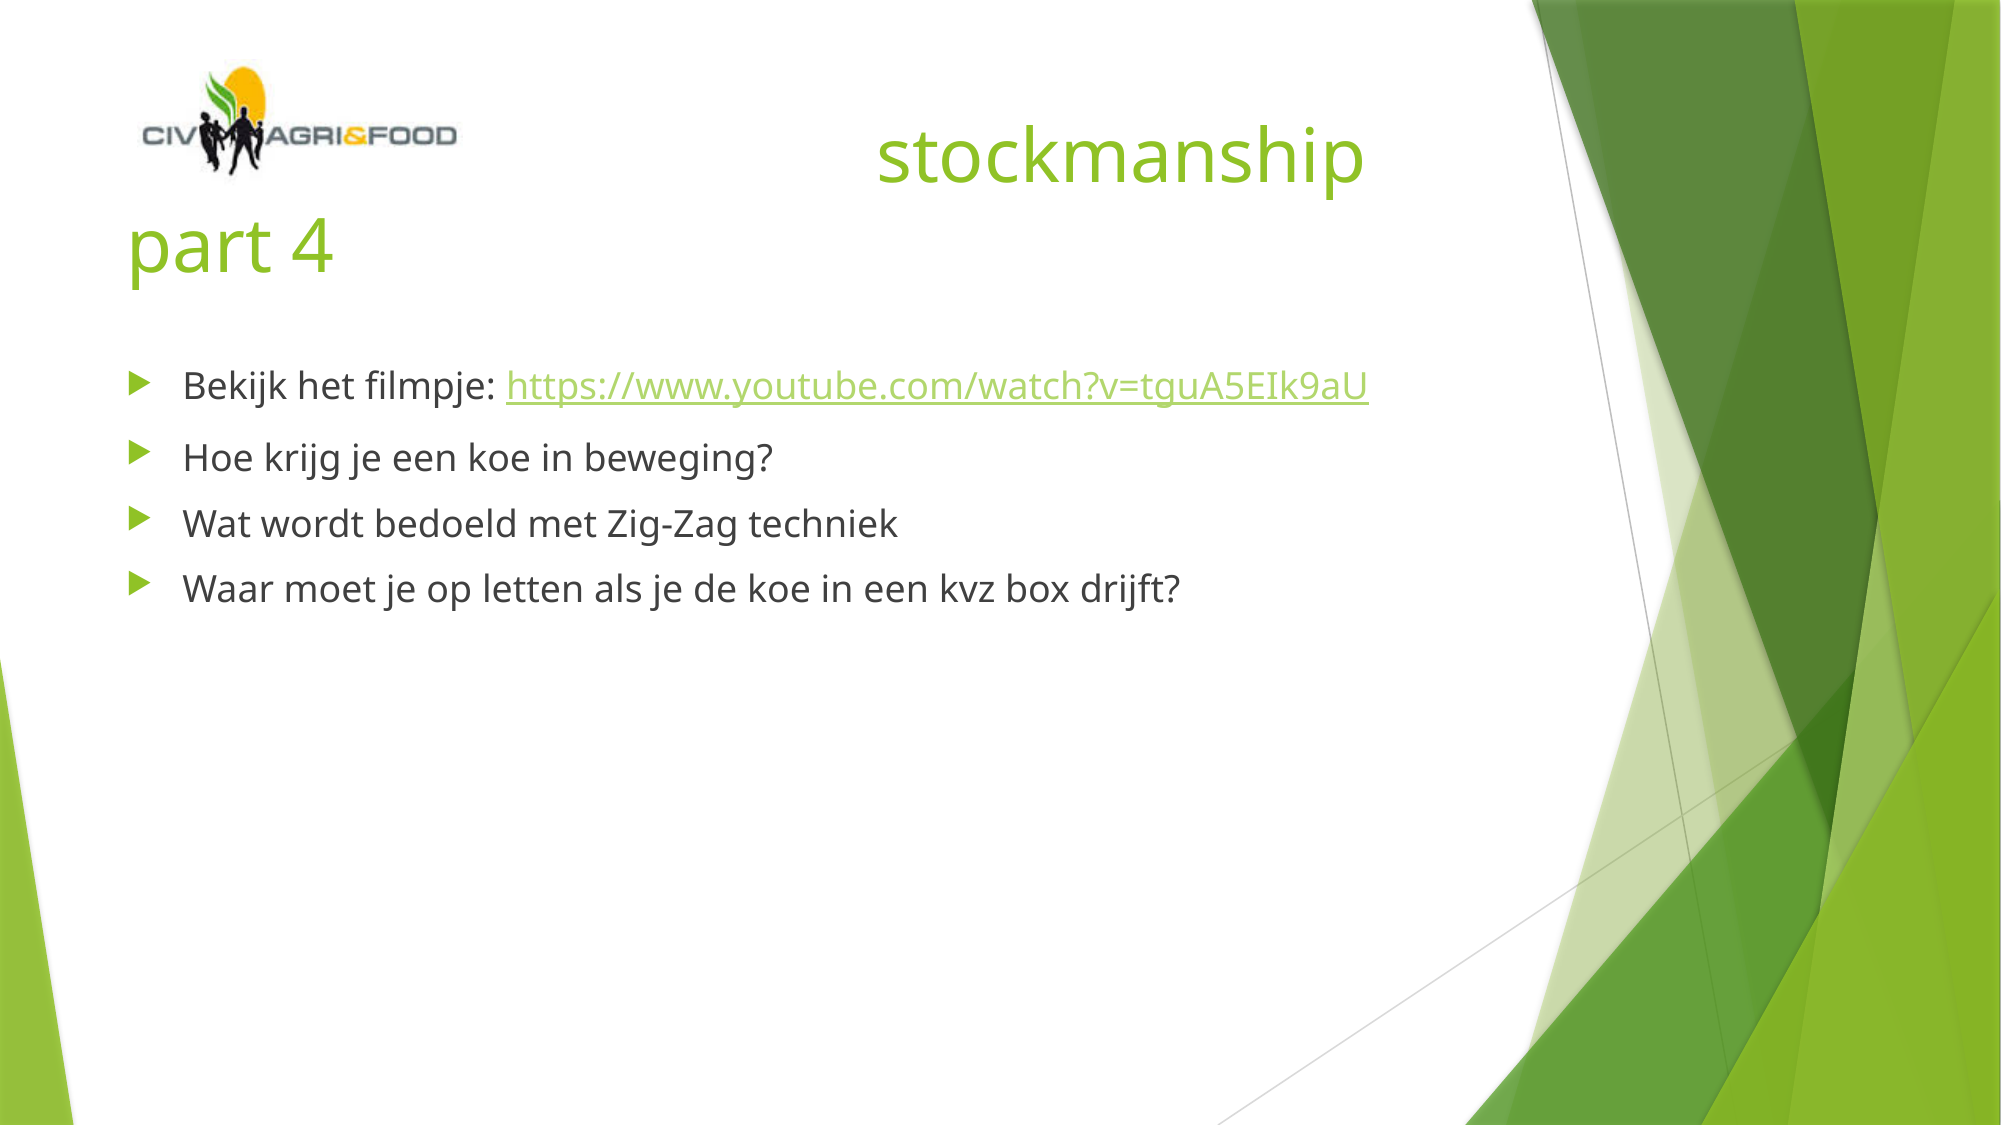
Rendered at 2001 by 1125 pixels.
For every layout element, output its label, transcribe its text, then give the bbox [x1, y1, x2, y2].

picture [137, 59, 463, 99]
title stockmanship part 4 [111, 99, 1522, 317]
list Bekijk het filmpje: https://www.youtube.com/watch?v=tguA5EIk9aU Hoe krijg je een koe in beweging? Wat wordt bedoeld met Zig-Zag techniek Waar moet je op letten als je de koe in een kvz box drijft? [111, 354, 1522, 992]
